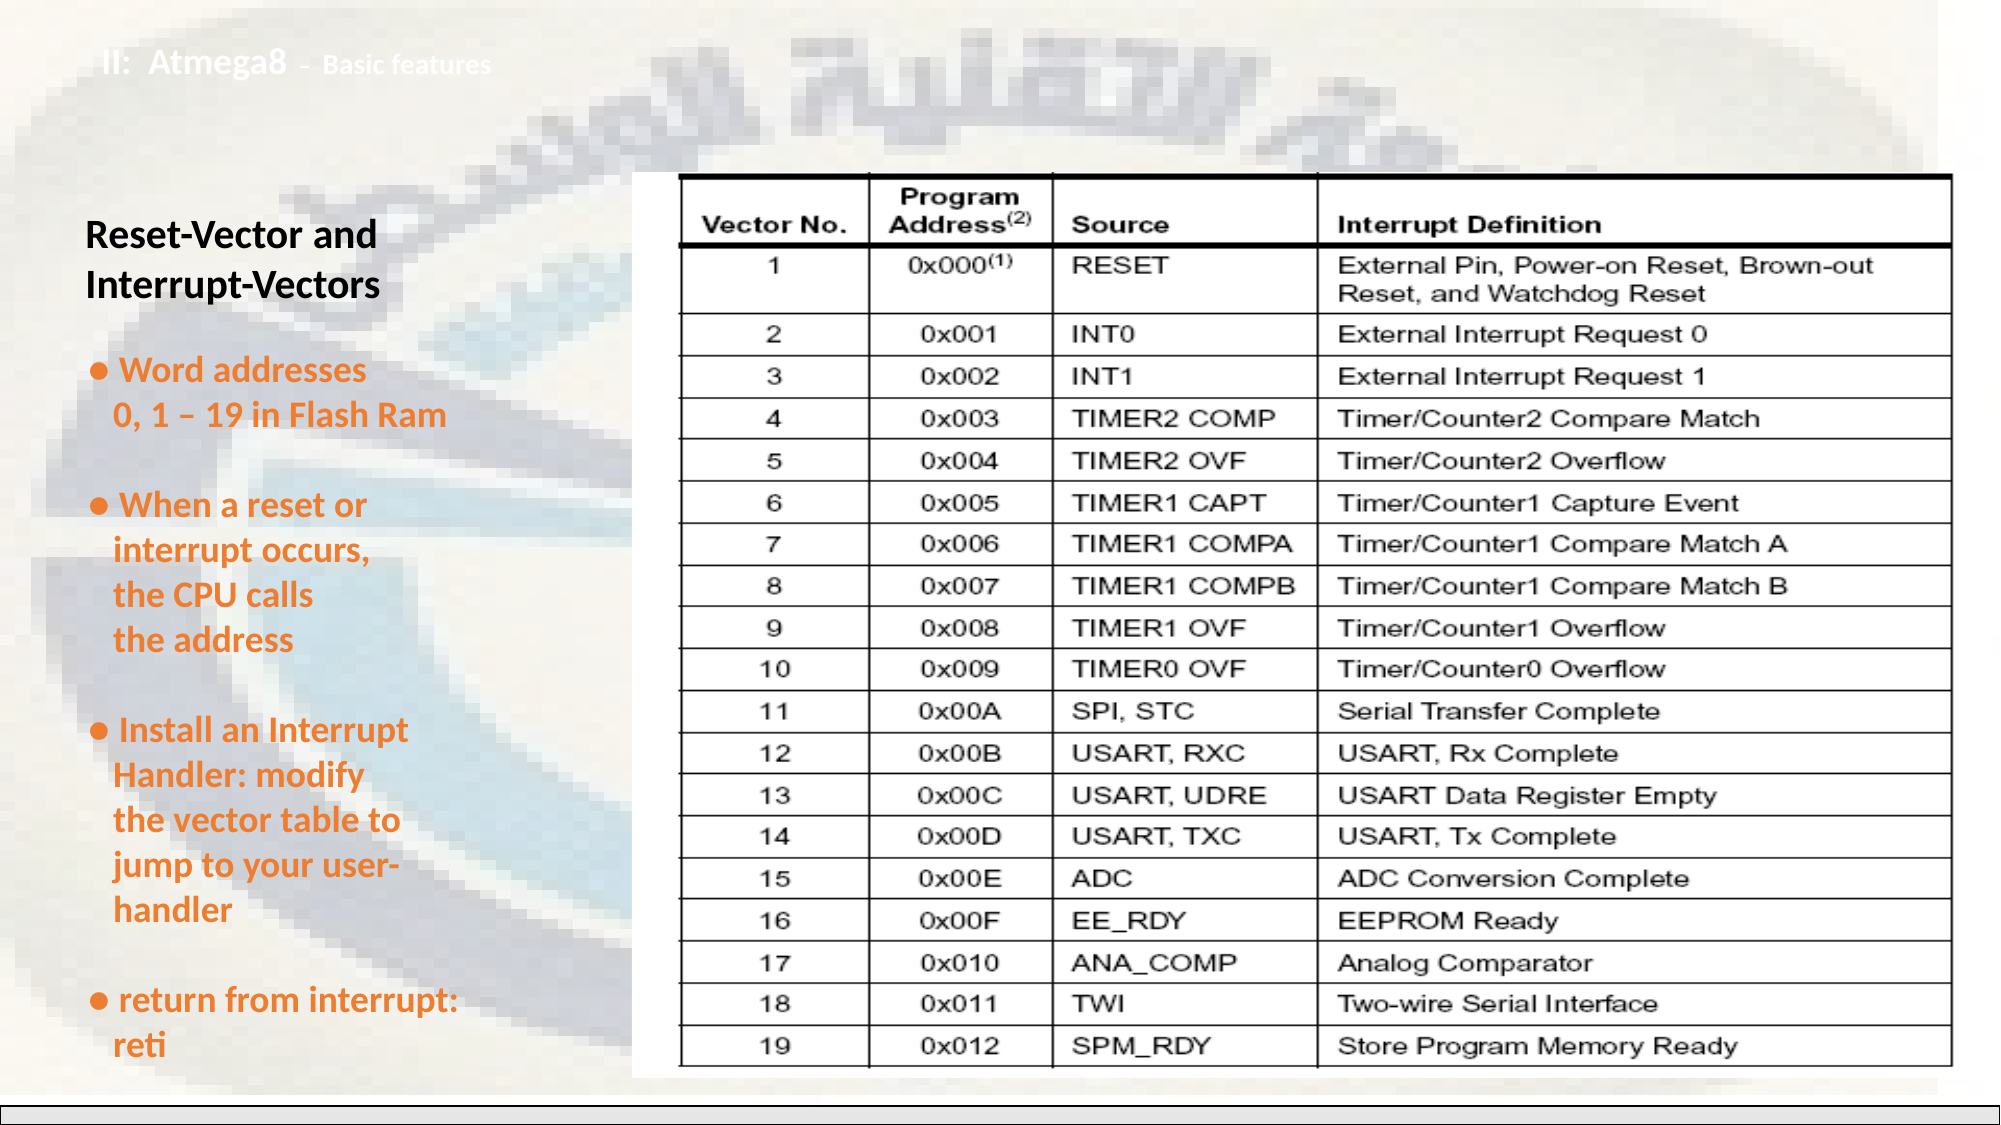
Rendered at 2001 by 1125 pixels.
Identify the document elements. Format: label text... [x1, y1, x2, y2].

picture [631, 172, 1993, 1078]
text_box II: Atmega8 – Basic features [86, 29, 1457, 90]
text_box Label Operator Operand[s] ;Comment INIT: mov ax, bx ; Copy contents of bx into ax Label - INIT: Operator - mov Operands - ax and bx Comment - alphanumeric string between ; and \n Not case sensitive Unlike other assemblers, destination operand is first mov is the mnemonic that the assembler translates into an opcode [0, 0, 2000, 1105]
text_box ● Word addresses 0, 1 – 19 in Flash Ram ● When a reset or interrupt occurs, the CPU calls the address ● Install an Interrupt Handler: modify the vector table to jump to your user- handler ● return from interrupt: reti [72, 337, 475, 1118]
text_box Reset-Vector and Interrupt-Vectors [70, 148, 1930, 359]
text_box [0, 1105, 2000, 1125]
